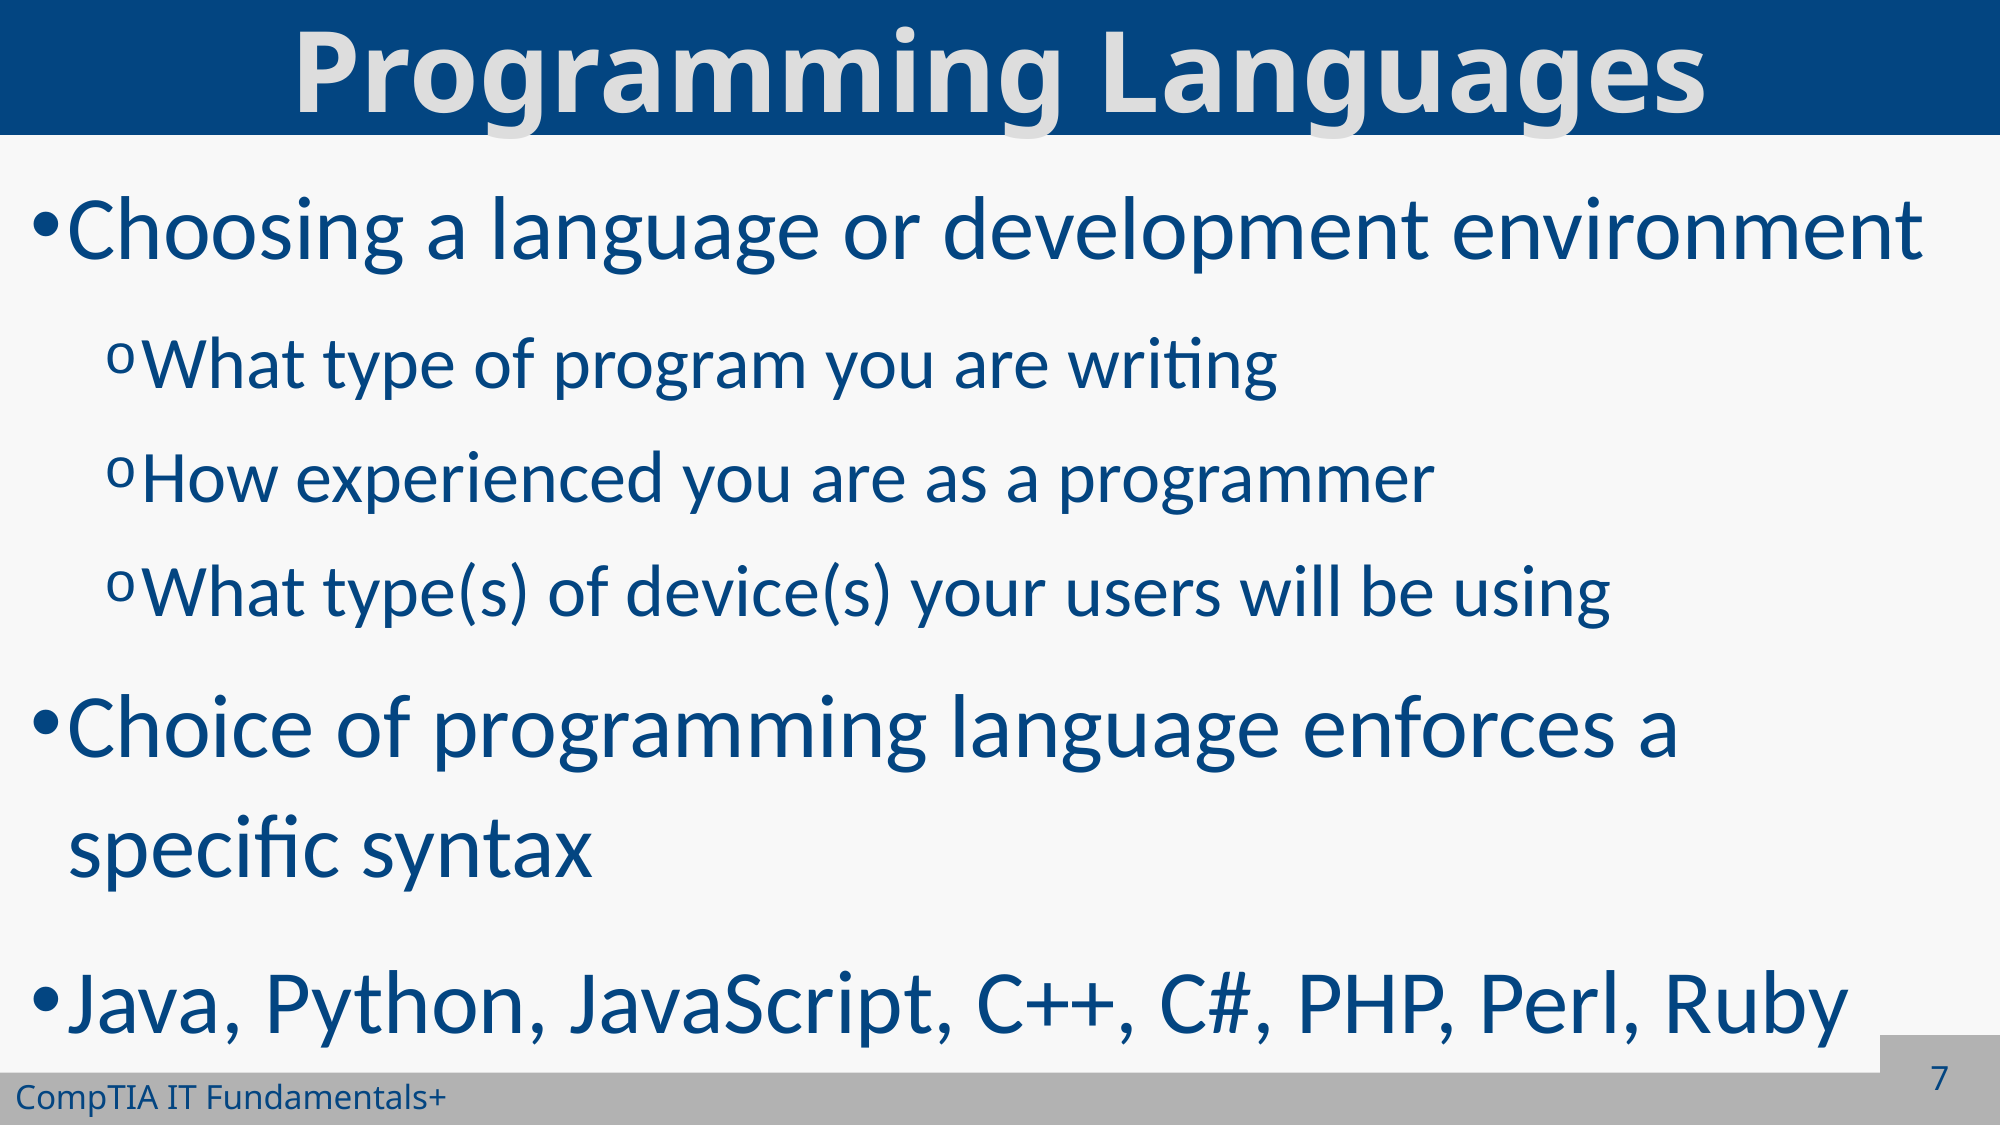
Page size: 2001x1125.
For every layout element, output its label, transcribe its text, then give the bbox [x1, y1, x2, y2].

slide_number 7 [1880, 1035, 2000, 1125]
footer CompTIA IT Fundamentals+ [0, 1072, 1880, 1125]
title Programming Languages [0, 0, 2000, 135]
list Choosing a language or development environment What type of program you are writing How experienced you are as a programmer What type(s) of device(s) your users will be using Choice of programming language enforces a specific syntax Java, Python, JavaScript, C++, C#, PHP, Perl, Ruby [15, 149, 1980, 1065]
